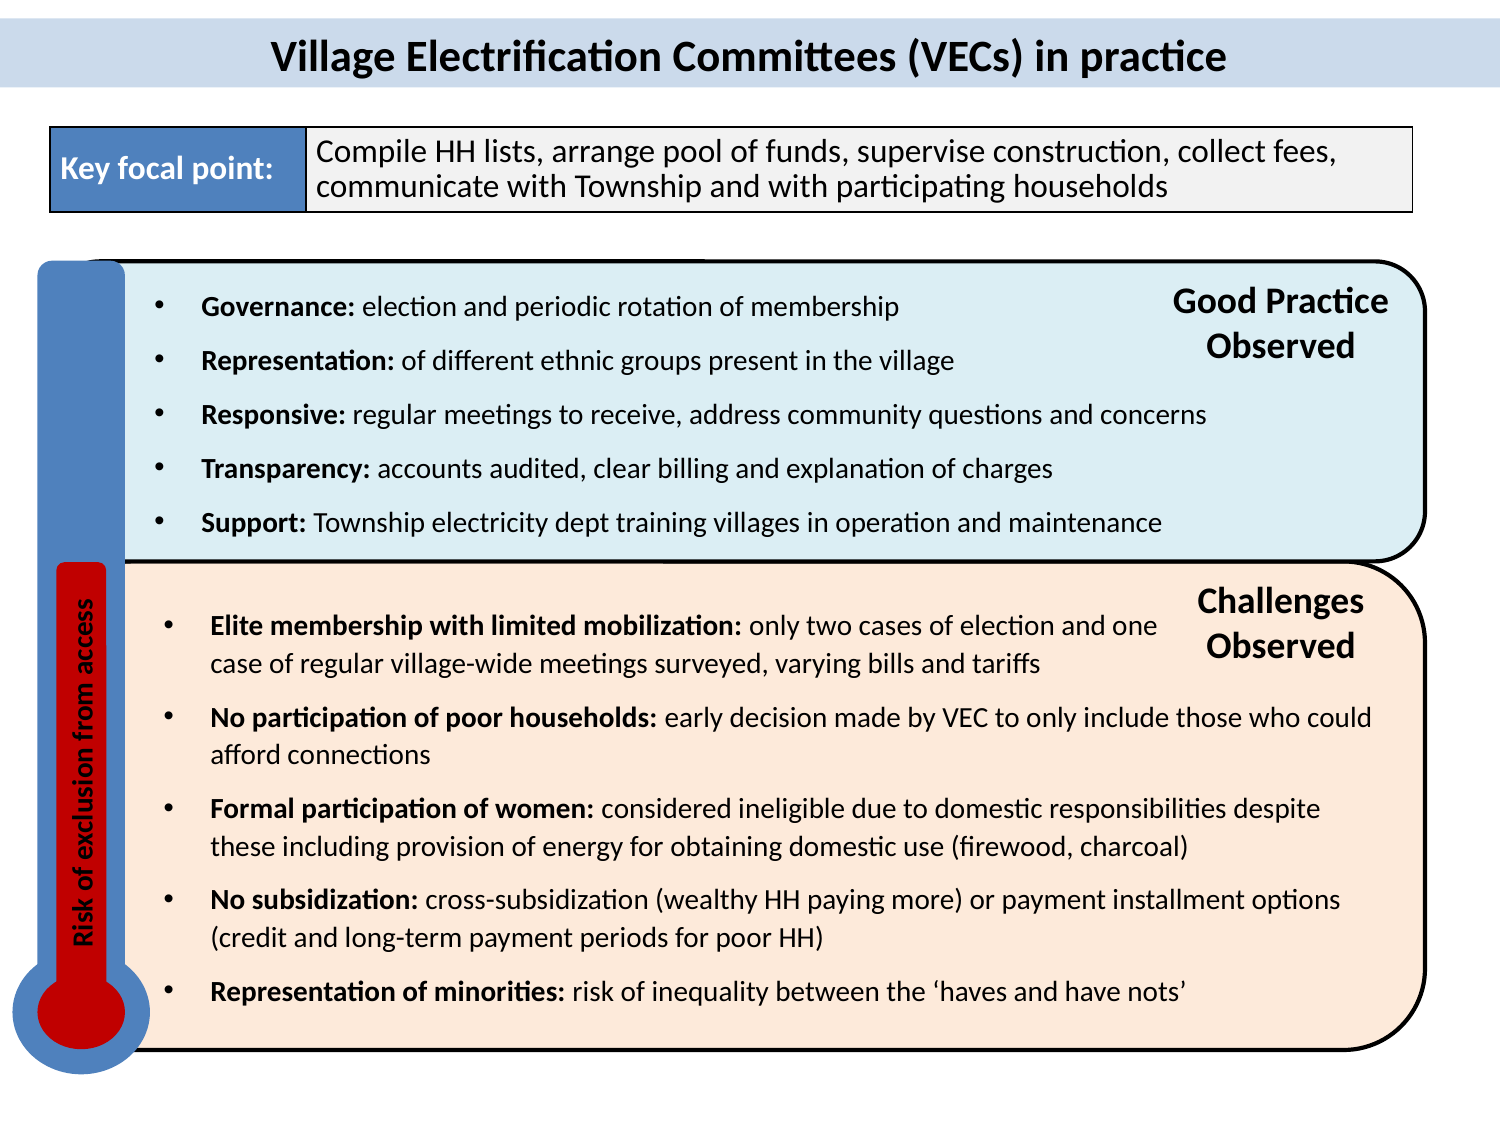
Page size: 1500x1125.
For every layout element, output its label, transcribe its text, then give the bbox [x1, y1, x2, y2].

text_box [35, 258, 128, 1004]
text_box Village Electrification Committees (VECs) in practice [0, 18, 1500, 88]
text_box [35, 972, 128, 1052]
text_box Good Practice Observed [1099, 268, 1463, 374]
text_box Risk of exclusion from access [56, 569, 106, 963]
text_box Challenges Observed [1137, 568, 1425, 674]
text_box Elite membership with limited mobilization: only two cases of election and one case of regular village-wide meetings surveyed, varying bills and tariffs No participation of poor households: early decision made by VEC to only include those who could afford connections Formal participation of women: considered ineligible due to domestic responsibilities despite these including provision of energy for obtaining domestic use (firewood, charcoal) No subsidization: cross-subsidization (wealthy HH paying more) or payment installment options (credit and long-term payment periods for poor HH) Representation of minorities: risk of inequality between the ‘haves and have nots’ [128, 564, 1428, 1053]
text_box [54, 559, 109, 980]
table_header Key focal point: [51, 128, 305, 211]
text_box Governance: election and periodic rotation of membership Representation: of different ethnic groups present in the village Responsive: regular meetings to receive, address community questions and concerns Transparency: accounts audited, clear billing and explanation of charges Support: Township electricity dept training villages in operation and maintenance [117, 259, 1428, 564]
text_box [10, 963, 153, 1077]
table_header Compile HH lists, arrange pool of funds, supervise construction, collect fees, communicate with Township and with participating households [307, 128, 1412, 211]
